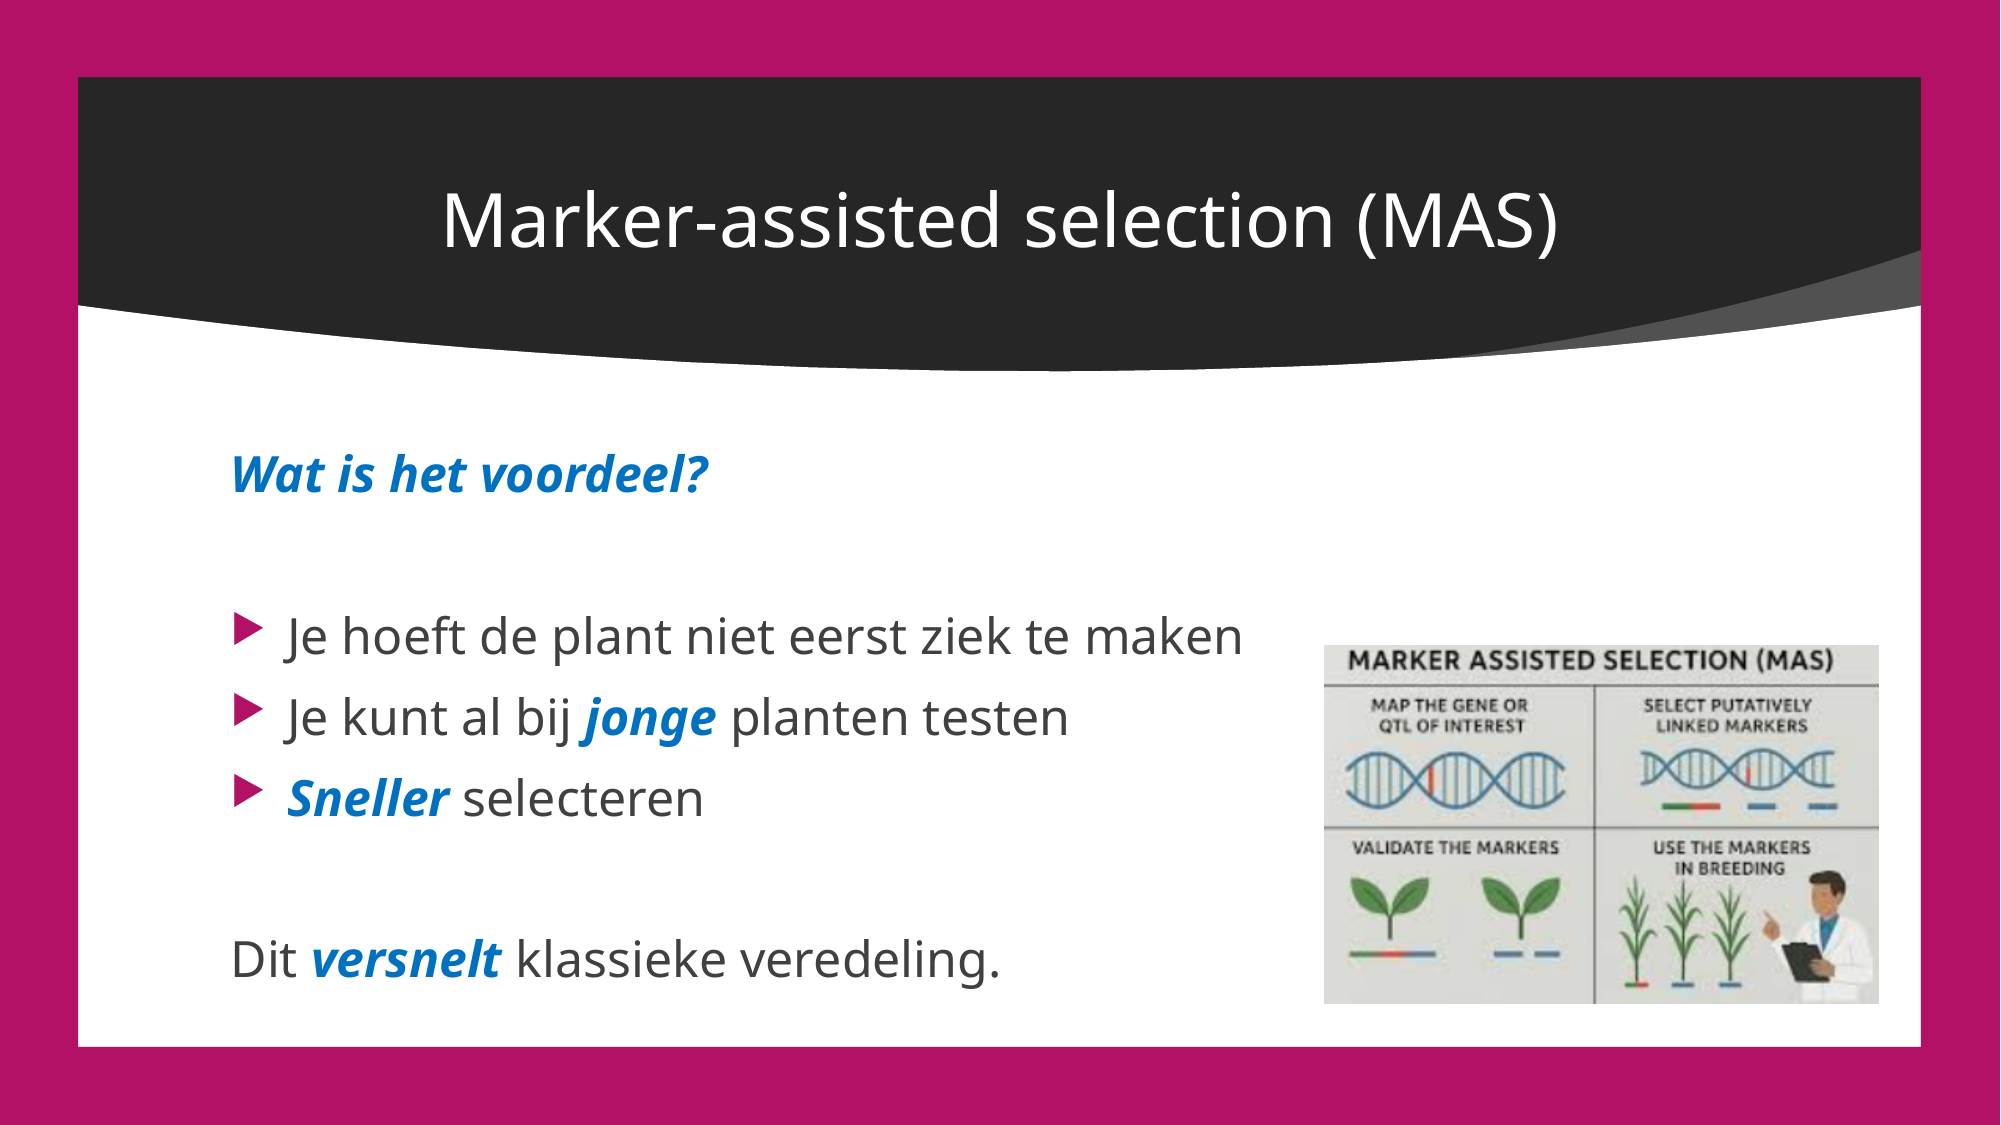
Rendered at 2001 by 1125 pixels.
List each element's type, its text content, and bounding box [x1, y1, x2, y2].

picture [1324, 645, 1879, 1004]
text_box [0, 0, 2000, 1125]
title Marker-assisted selection (MAS) [276, 137, 1724, 298]
list Wat is het voordeel? Je hoeft de plant niet eerst ziek te maken Je kunt al bij jonge planten testen Sneller selecteren Dit versnelt klassieke veredeling. [215, 435, 1724, 1016]
text_box [79, 78, 1920, 1046]
